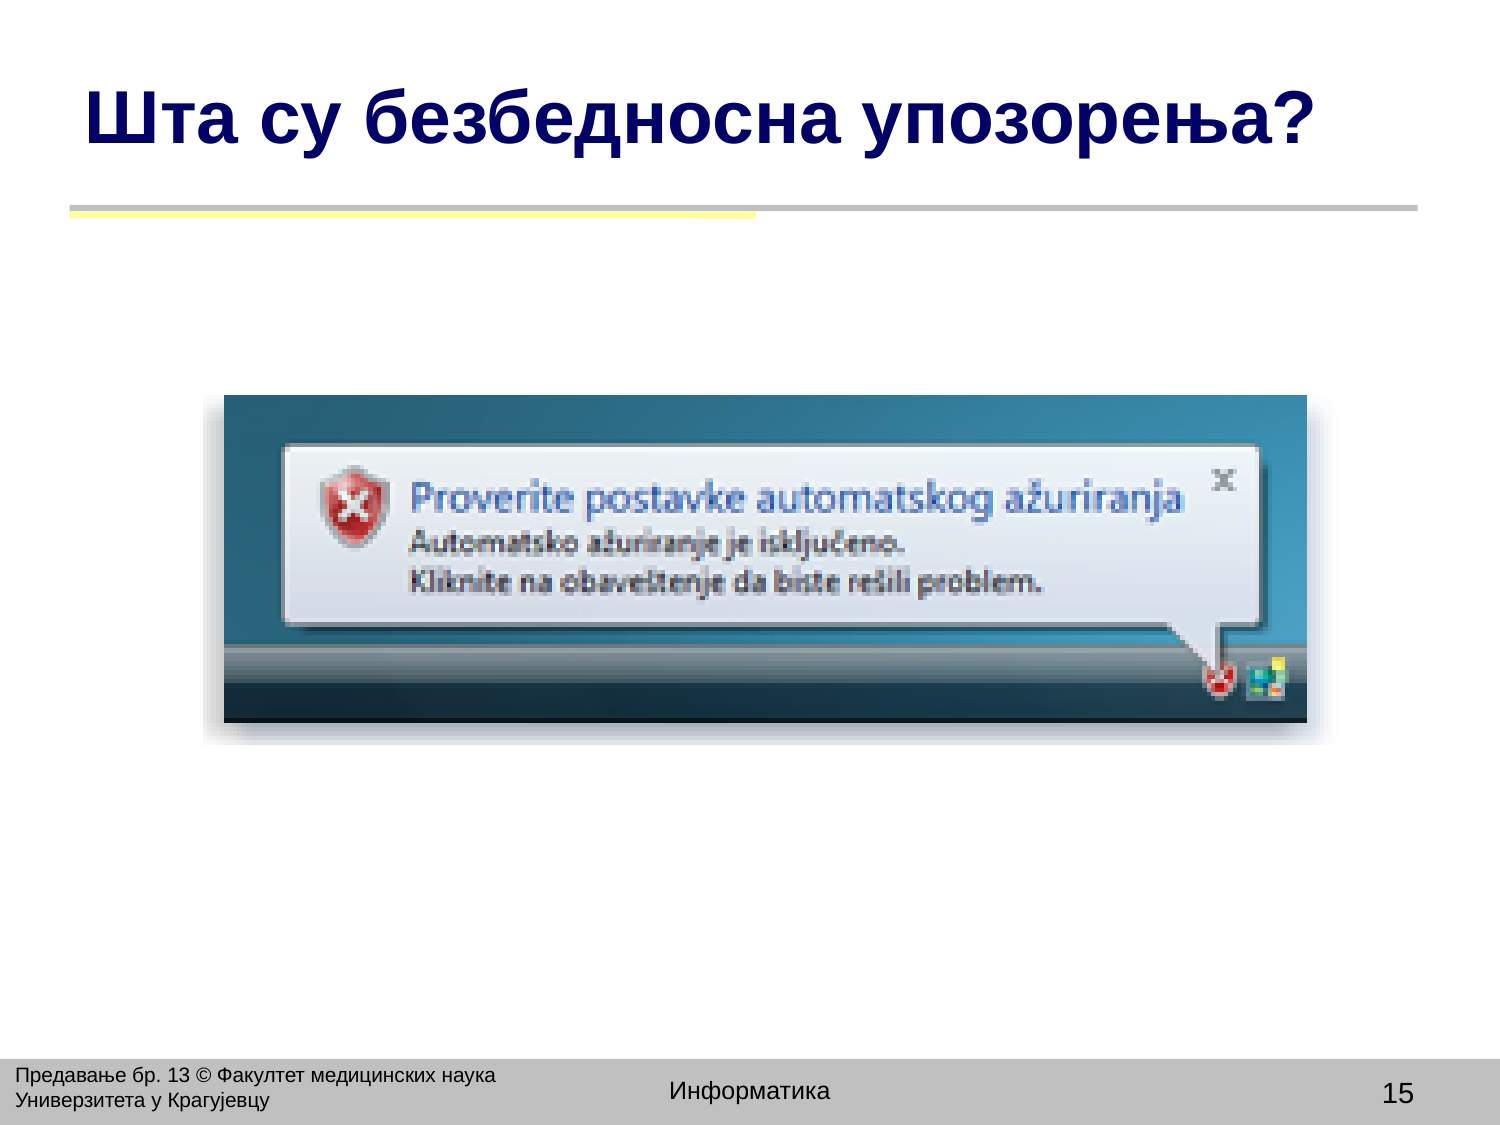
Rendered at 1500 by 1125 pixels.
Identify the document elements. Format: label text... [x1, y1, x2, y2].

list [203, 343, 1338, 746]
footer Информатика [512, 1066, 988, 1125]
slide_number Предавање бр. 13 © Факултет медицинских наука Универзитета у Крагујевцу [0, 1053, 617, 1108]
title Шта су безбедносна упозорења? [69, 19, 1426, 208]
slide_number 15 [1079, 1066, 1430, 1125]
